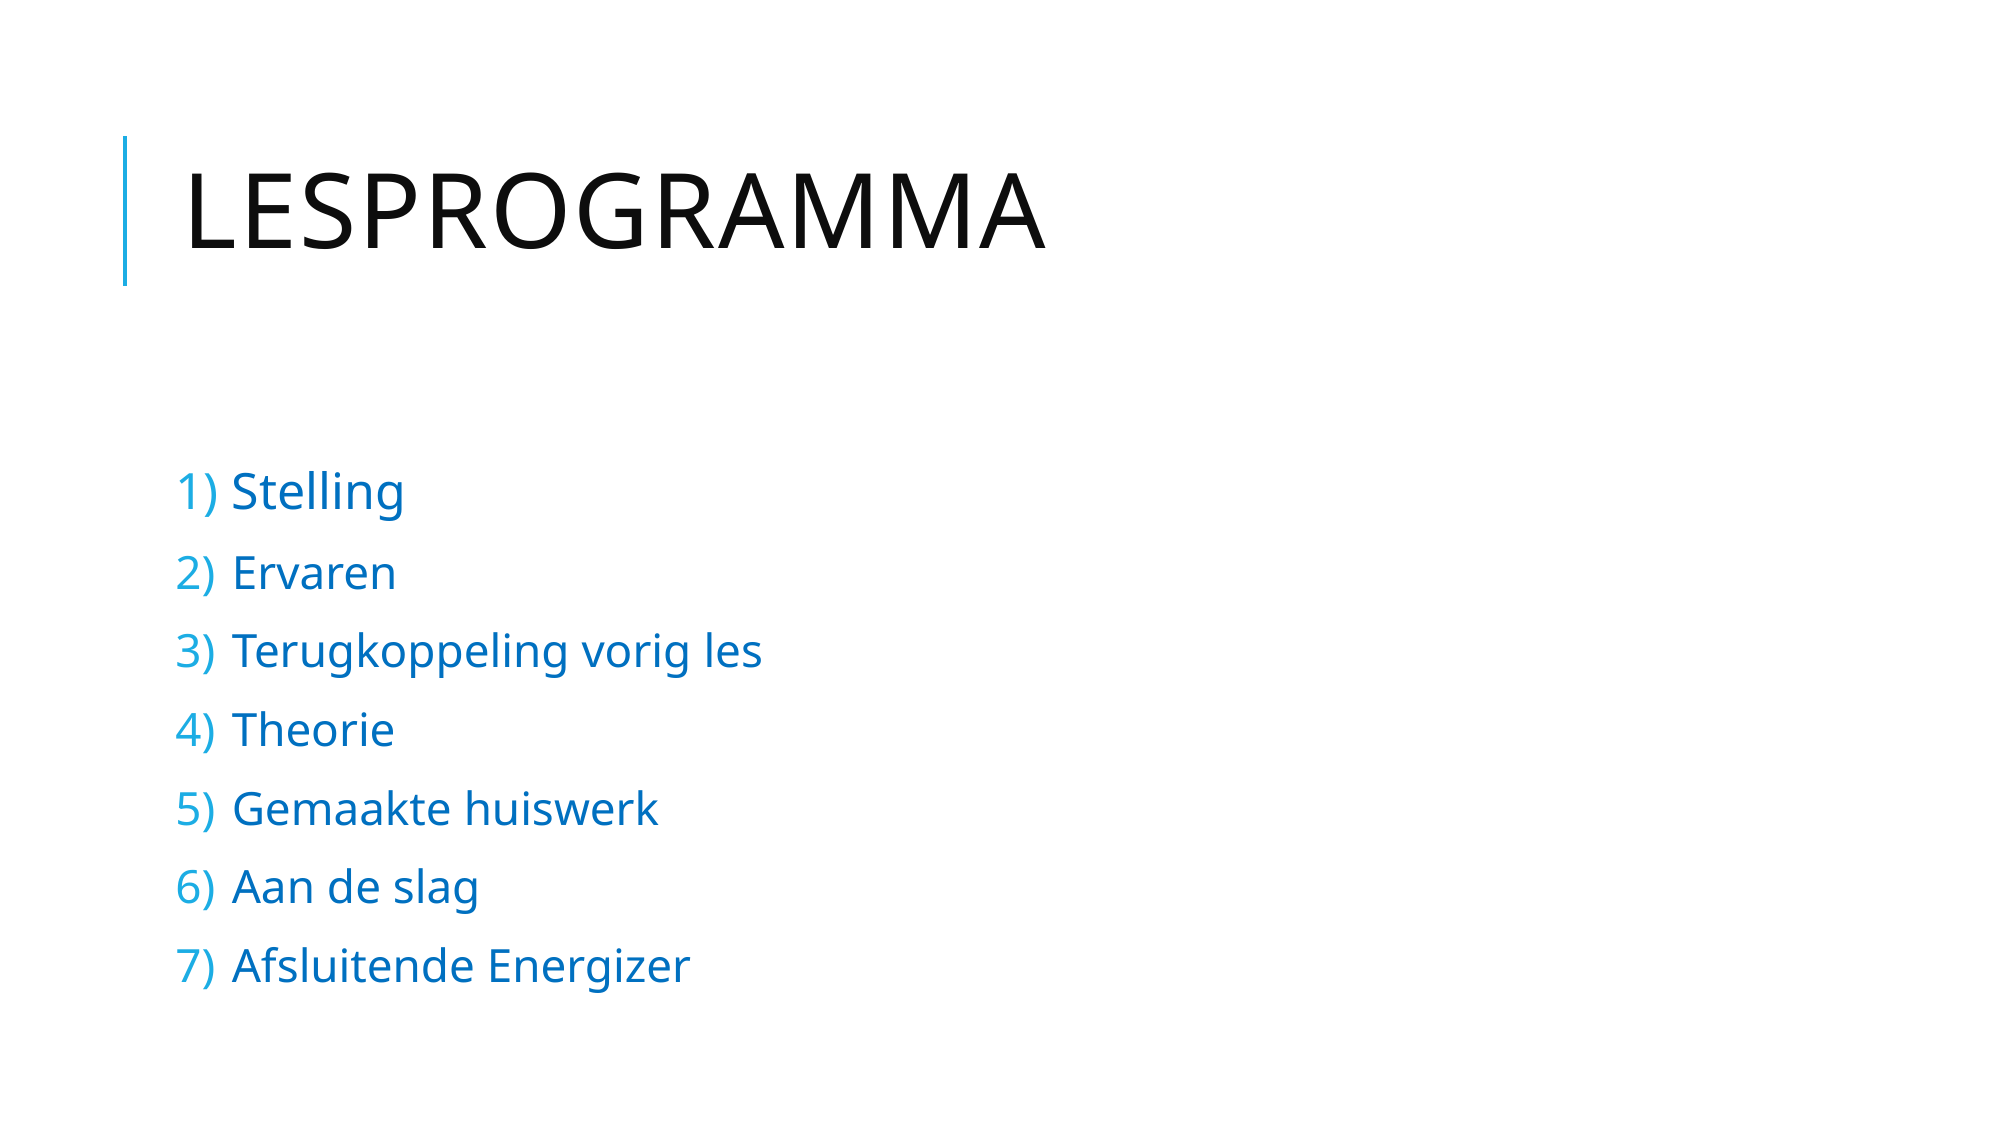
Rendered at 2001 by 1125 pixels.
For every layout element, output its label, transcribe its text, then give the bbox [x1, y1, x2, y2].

list Stelling Ervaren Terugkoppeling vorig les Theorie Gemaakte huiswerk Aan de slag Afsluitende Energizer [168, 375, 1763, 1035]
title Lesprogramma [168, 96, 1763, 342]
